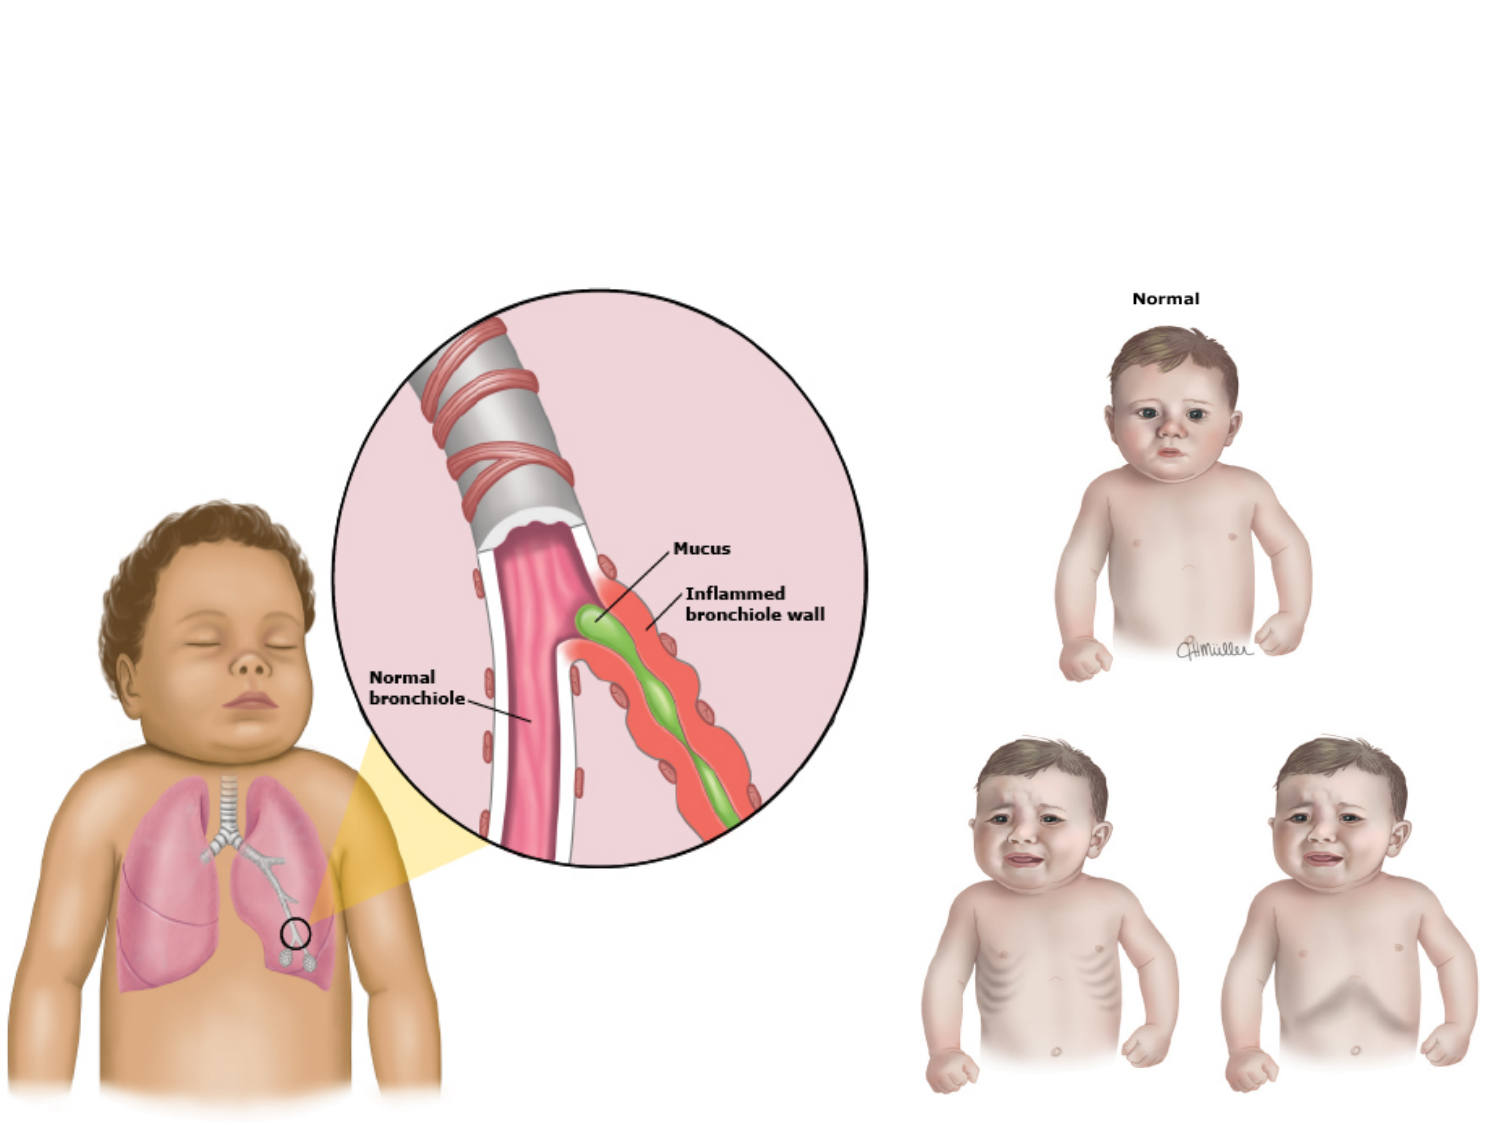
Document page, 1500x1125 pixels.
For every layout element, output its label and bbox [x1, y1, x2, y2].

picture [0, 280, 876, 1125]
picture [885, 274, 1500, 1125]
